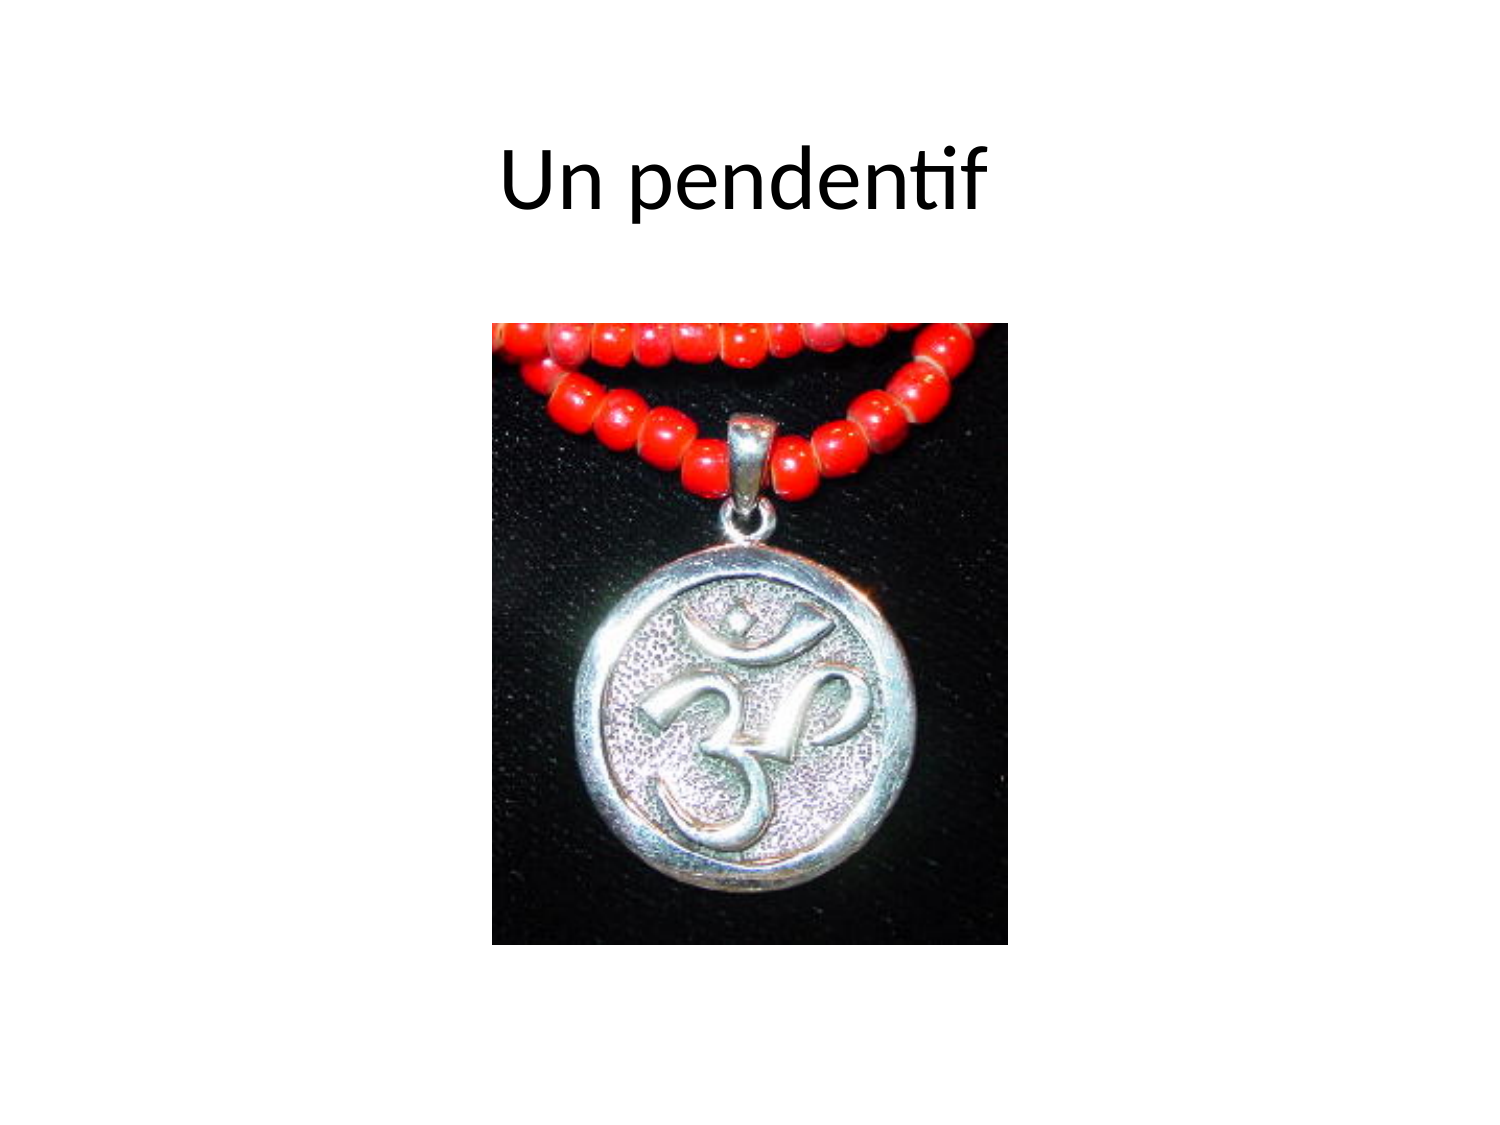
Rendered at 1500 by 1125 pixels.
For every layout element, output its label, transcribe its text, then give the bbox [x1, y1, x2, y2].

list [492, 323, 1008, 945]
title Un pendentif [62, 45, 1425, 300]
